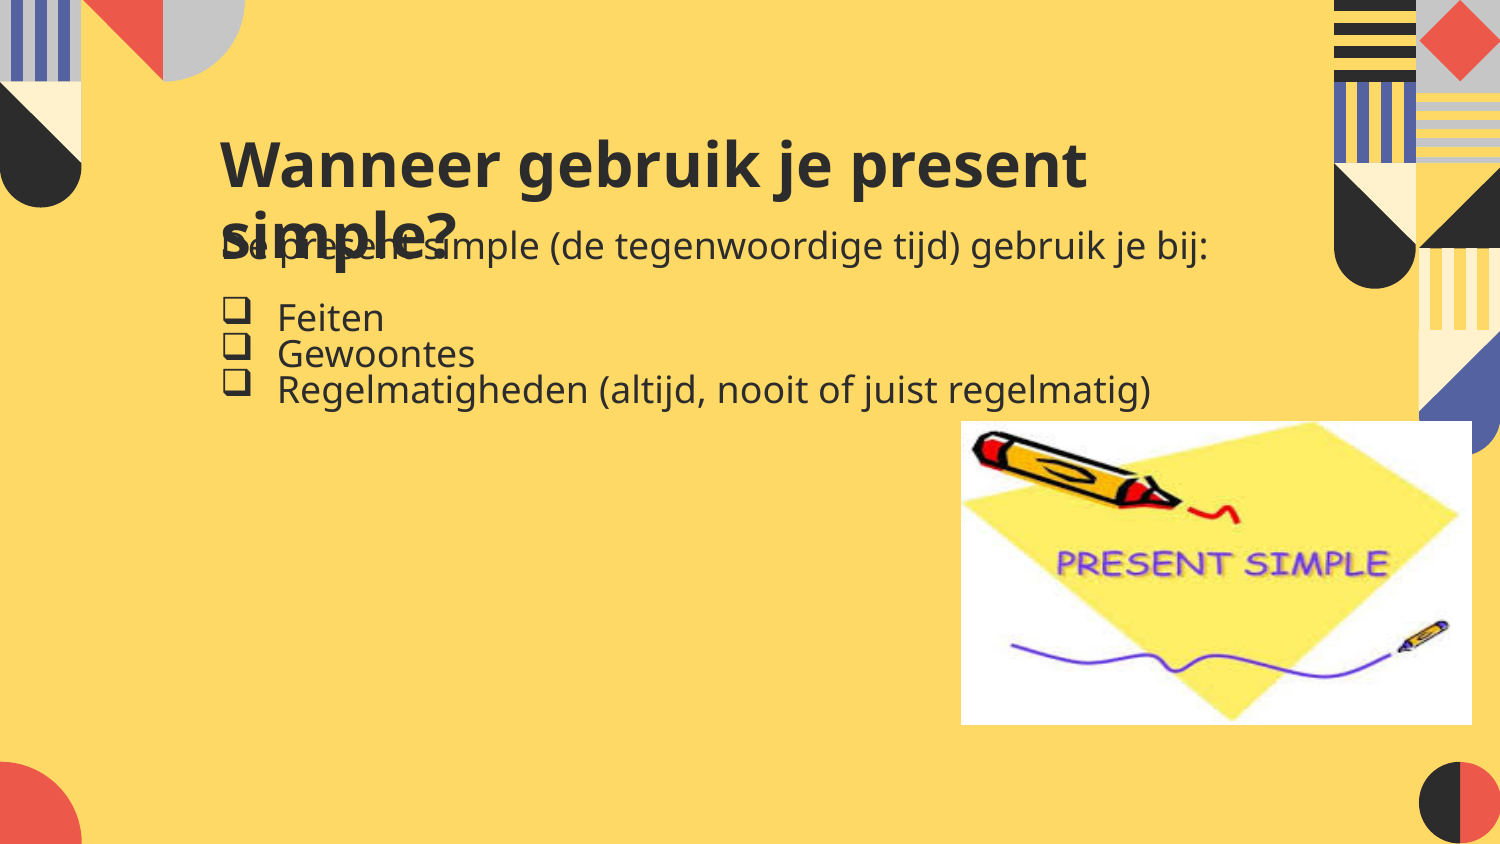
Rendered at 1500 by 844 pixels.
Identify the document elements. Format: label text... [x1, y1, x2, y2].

list De present simple (de tegenwoordige tijd) gebruik je bij: Feiten Gewoontes Regelmatigheden (altijd, nooit of juist regelmatig) [220, 229, 1279, 472]
title Wanneer gebruik je present simple? [220, 174, 1280, 229]
picture [961, 421, 1473, 726]
